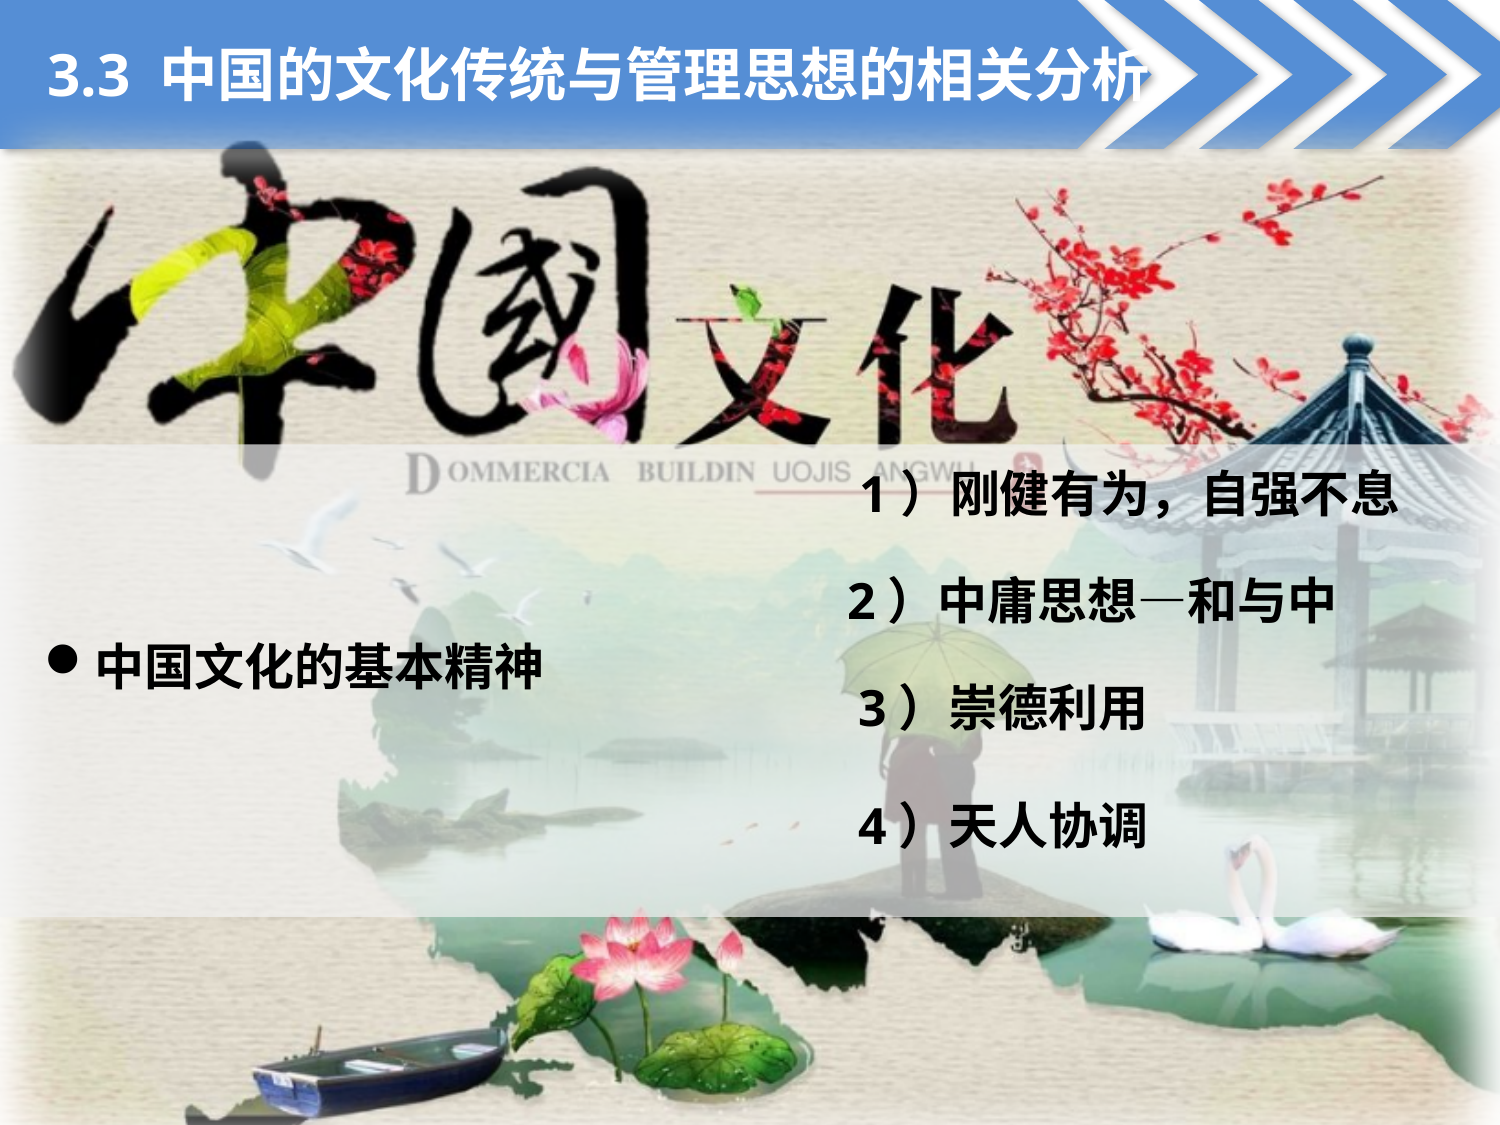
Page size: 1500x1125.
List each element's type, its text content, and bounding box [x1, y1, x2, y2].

picture [0, 101, 1500, 1125]
text_box 3.3 中国的文化传统与管理思想的相关分析 [32, 30, 1165, 100]
